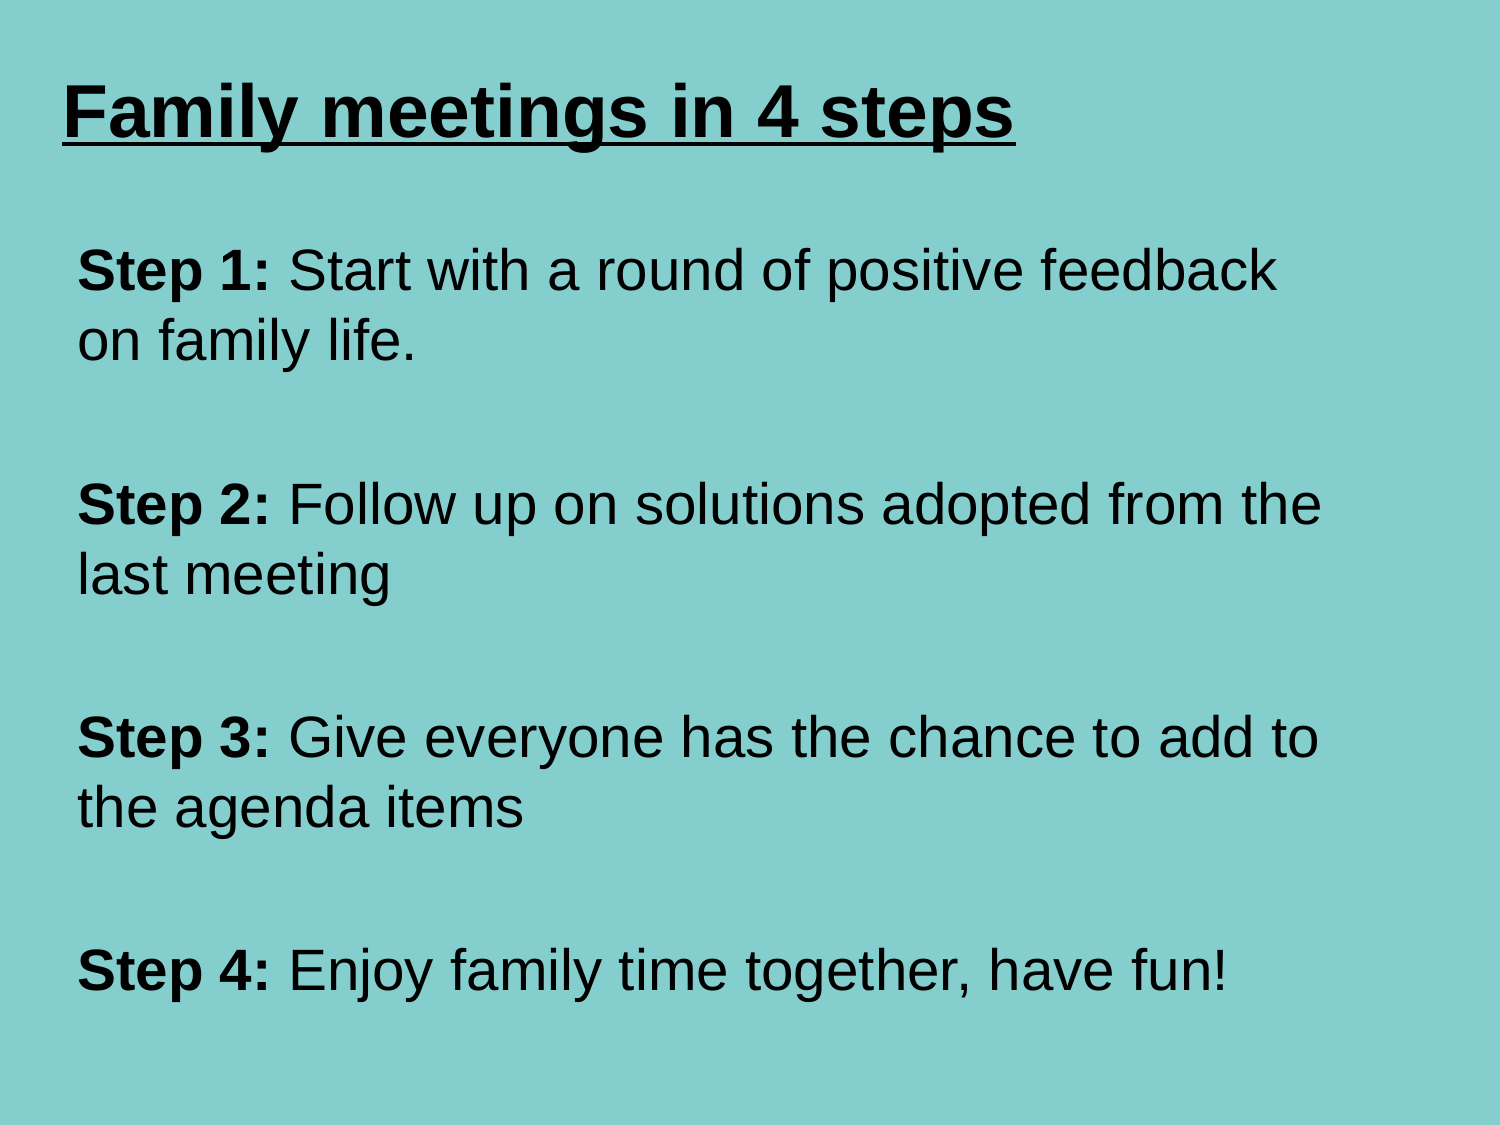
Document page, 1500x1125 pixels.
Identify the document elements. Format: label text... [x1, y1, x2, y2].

list Step 1: Start with a round of positive feedback on family life. Step 2: Follow up on solutions adopted from the last meeting Step 3: Give everyone has the chance to add to the agenda items Step 4: Enjoy family time together, have fun! [62, 224, 1350, 1050]
title Family meetings in 4 steps [62, 62, 1425, 225]
